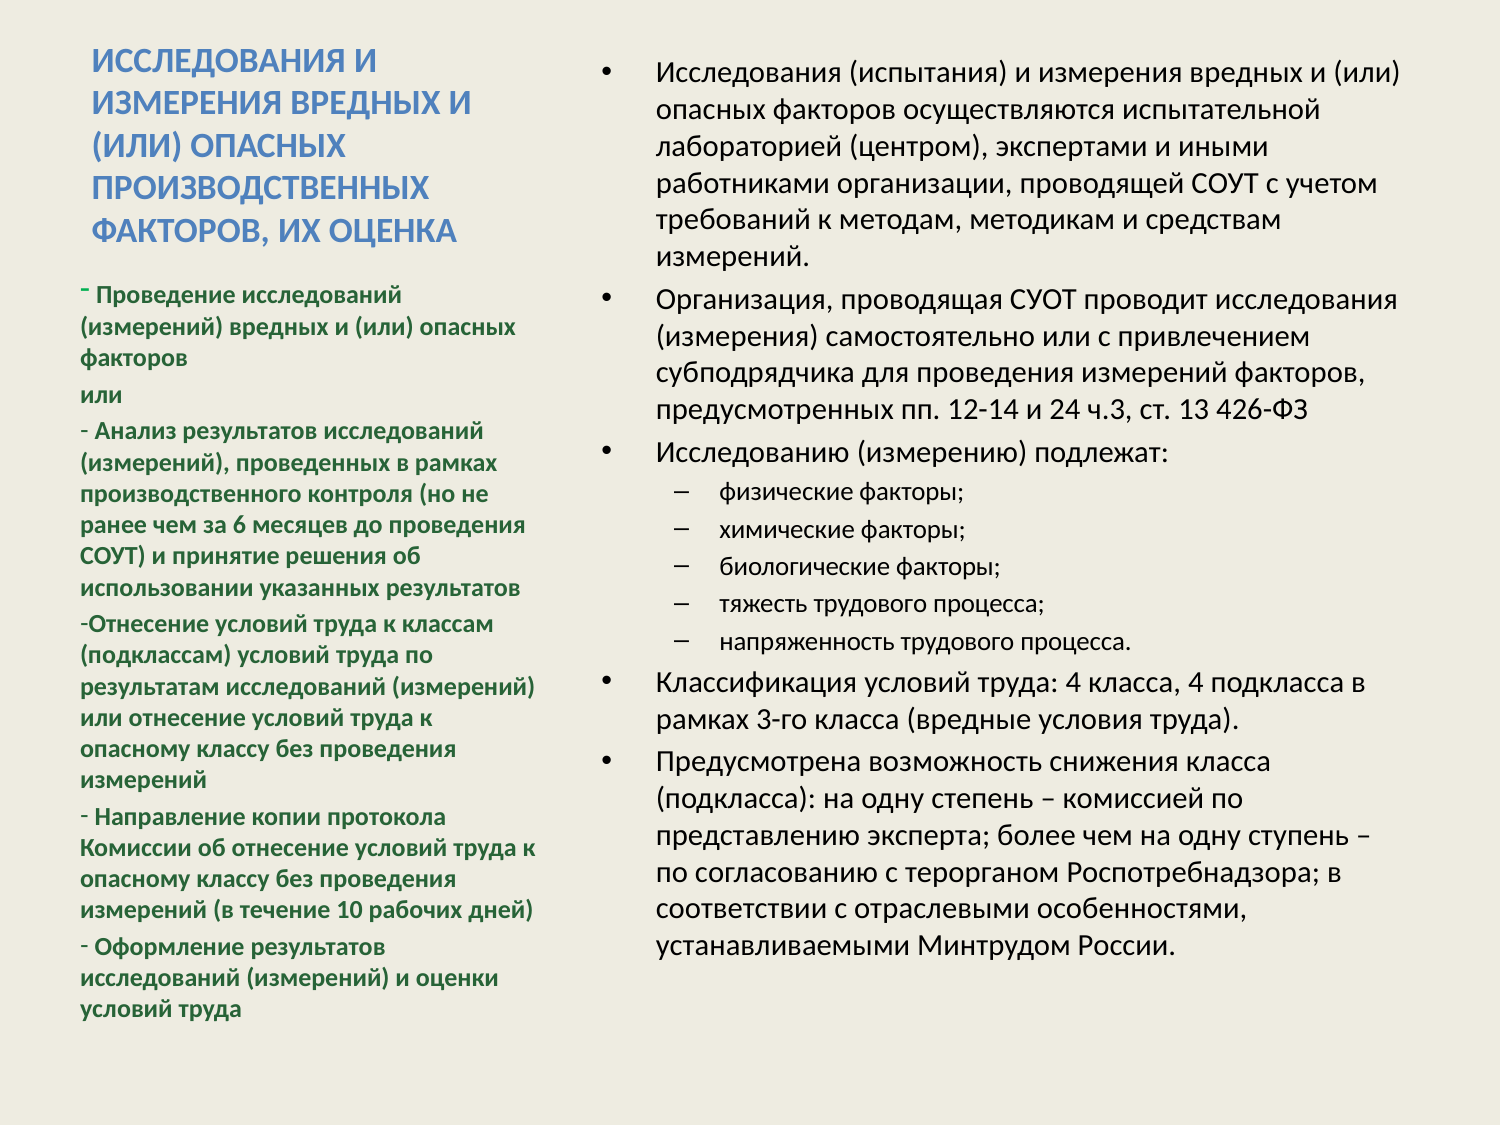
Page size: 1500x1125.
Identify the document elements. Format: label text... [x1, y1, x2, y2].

title ИССЛЕДОВАНИЯ И ИЗМЕРЕНИЯ ВРЕДНЫХ И (ИЛИ) ОПАСНЫХ ПРОИЗВОДСТВЕННЫХ ФАКТОРОВ, ИХ ОЦЕНКА [76, 30, 571, 257]
list Проведение исследований (измерений) вредных и (или) опасных факторов или Анализ результатов исследований (измерений), проведенных в рамках производственного контроля (но не ранее чем за 6 месяцев до проведения СОУТ) и принятие решения об использовании указанных результатов Отнесение условий труда к классам (подклассам) условий труда по результатам исследований (измерений) или отнесение условий труда к опасному классу без проведения измерений Направление копии протокола Комиссии об отнесение условий труда к опасному классу без проведения измерений (в течение 10 рабочих дней) Оформление результатов исследований (измерений) и оценки условий труда [64, 267, 559, 1037]
list Исследования (испытания) и измерения вредных и (или) опасных факторов осуществляются испытательной лабораторией (центром), экспертами и иными работниками организации, проводящей СОУТ с учетом требований к методам, методикам и средствам измерений. Организация, проводящая СУОТ проводит исследования (измерения) самостоятельно или с привлечением субподрядчика для проведения измерений факторов, предусмотренных пп. 12-14 и 24 ч.3, ст. 13 426-ФЗ Исследованию (измерению) подлежат: физические факторы; химические факторы; биологические факторы; тяжесть трудового процесса; напряженность трудового процесса. Классификация условий труда: 4 класса, 4 подкласса в рамках 3-го класса (вредные условия труда). Предусмотрена возможность снижения класса (подкласса): на одну степень – комиссией по представлению эксперта; более чем на одну ступень – по согласованию с терорганом Роспотребнадзора; в соответствии с отраслевыми особенностями, устанавливаемыми Минтрудом России. [586, 44, 1425, 1005]
